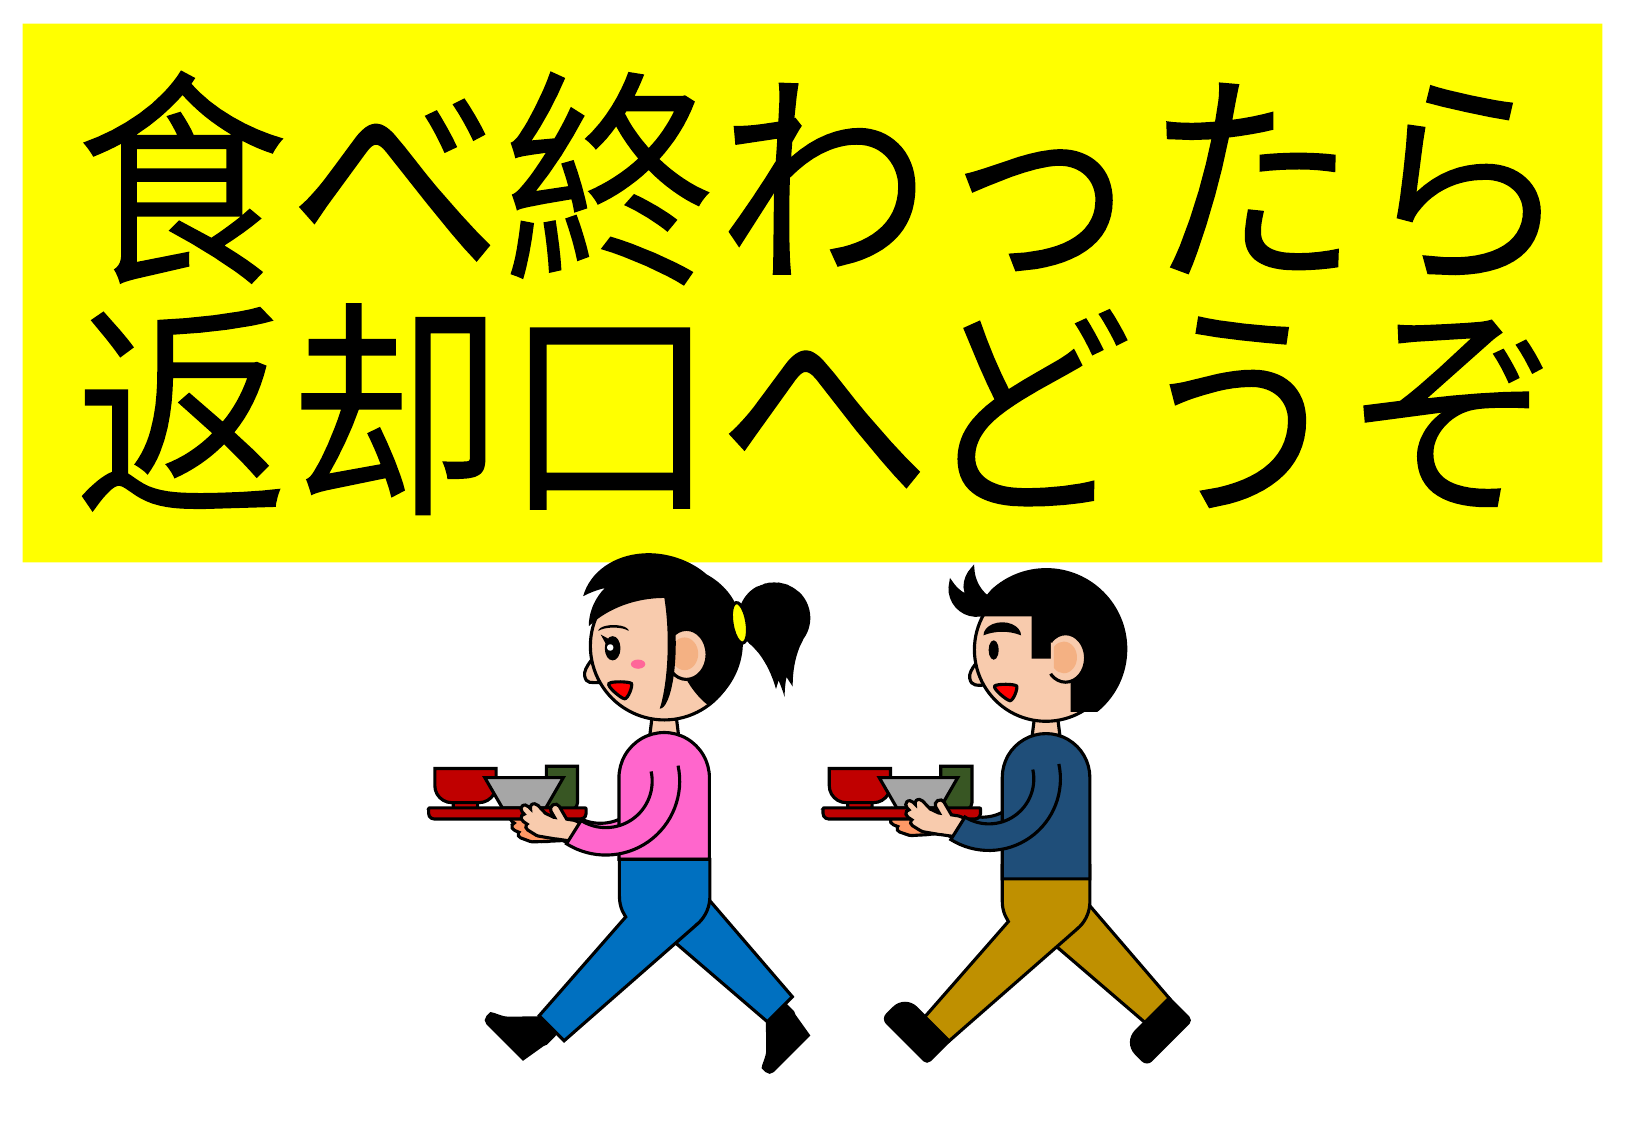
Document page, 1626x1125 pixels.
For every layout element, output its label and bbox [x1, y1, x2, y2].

text_box [20, 21, 1604, 564]
text_box [428, 552, 1190, 1062]
